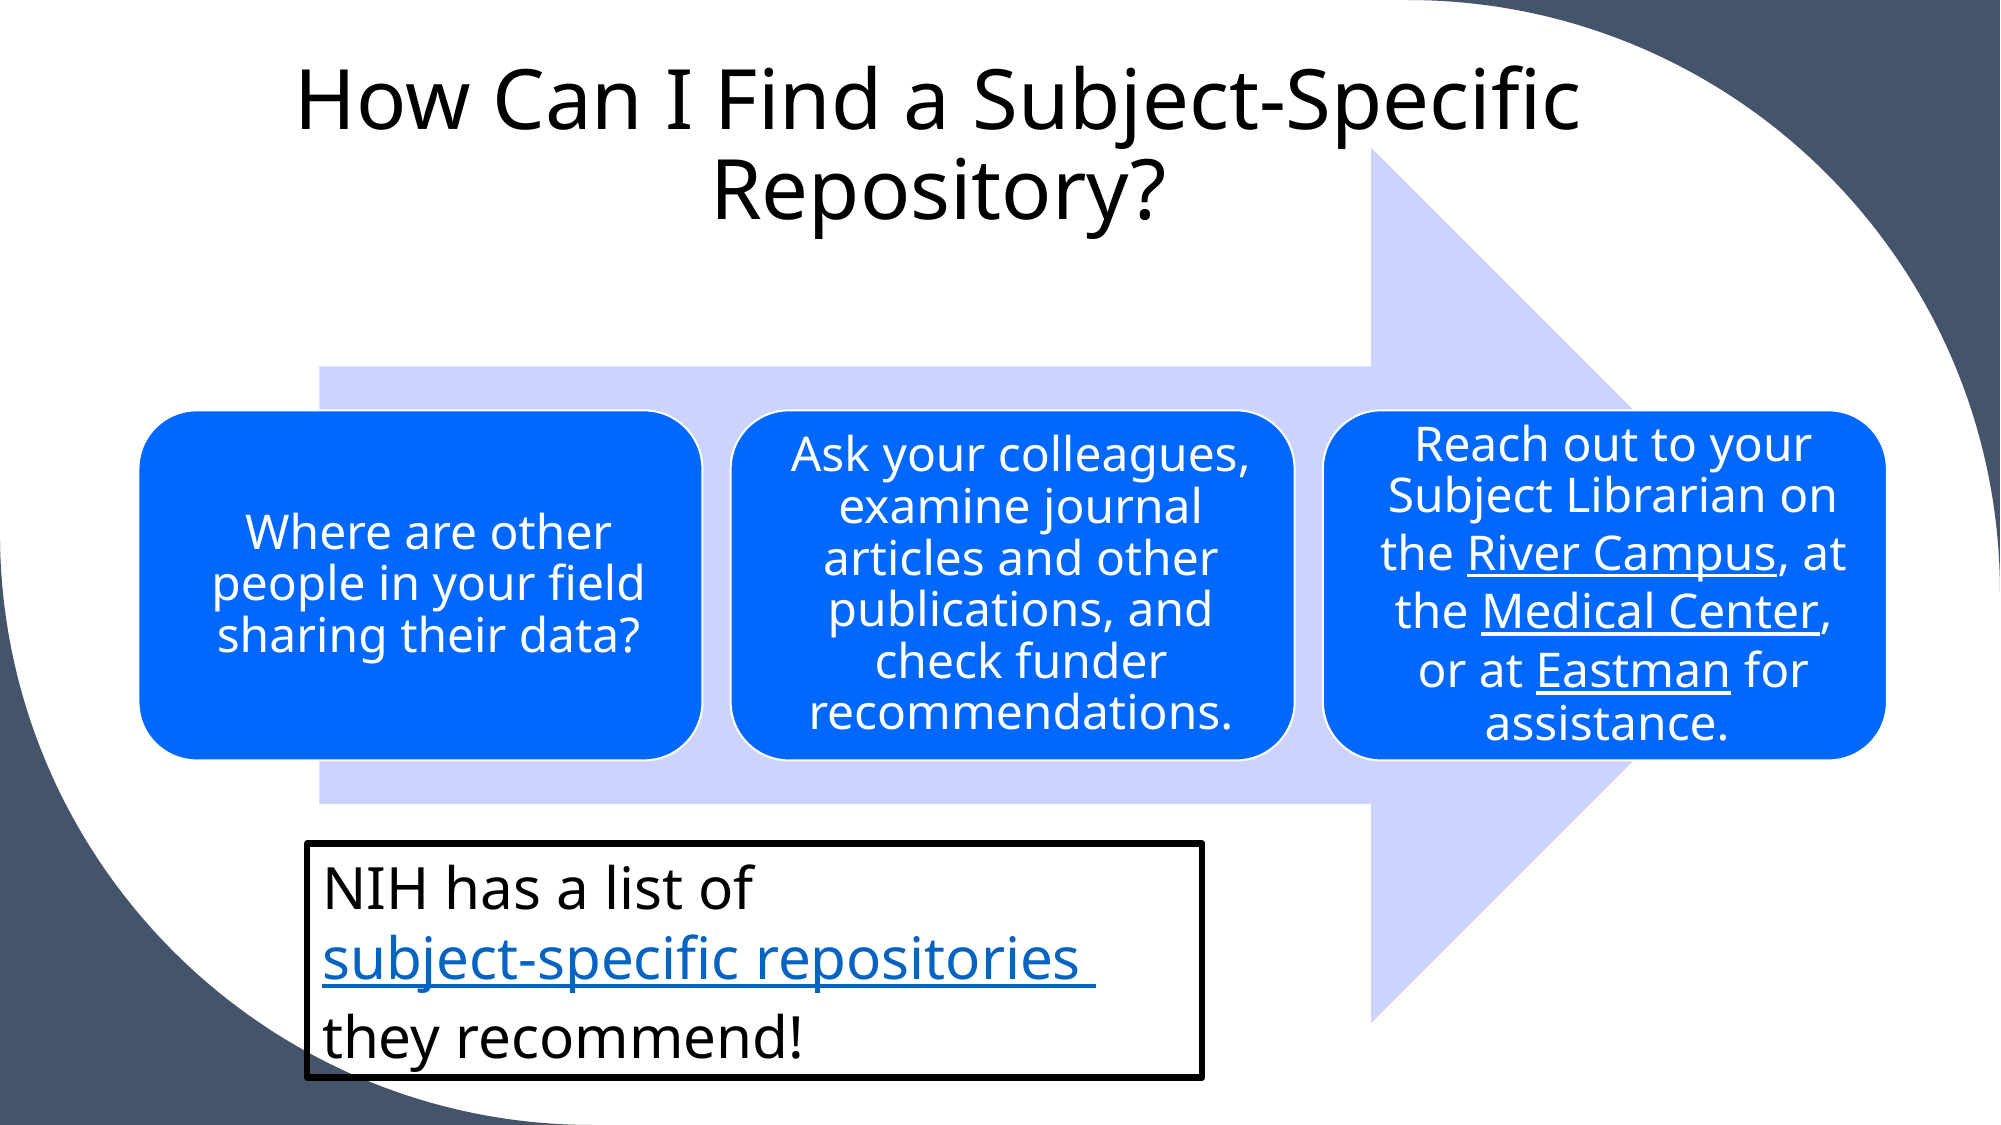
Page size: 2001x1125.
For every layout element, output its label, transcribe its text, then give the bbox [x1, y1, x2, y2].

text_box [136, 147, 1889, 1023]
title How Can I Find a Subject-Specific Repository? [136, 39, 1741, 147]
text_box NIH has a list of subject-specific repositories they recommend! [307, 1023, 1203, 1078]
